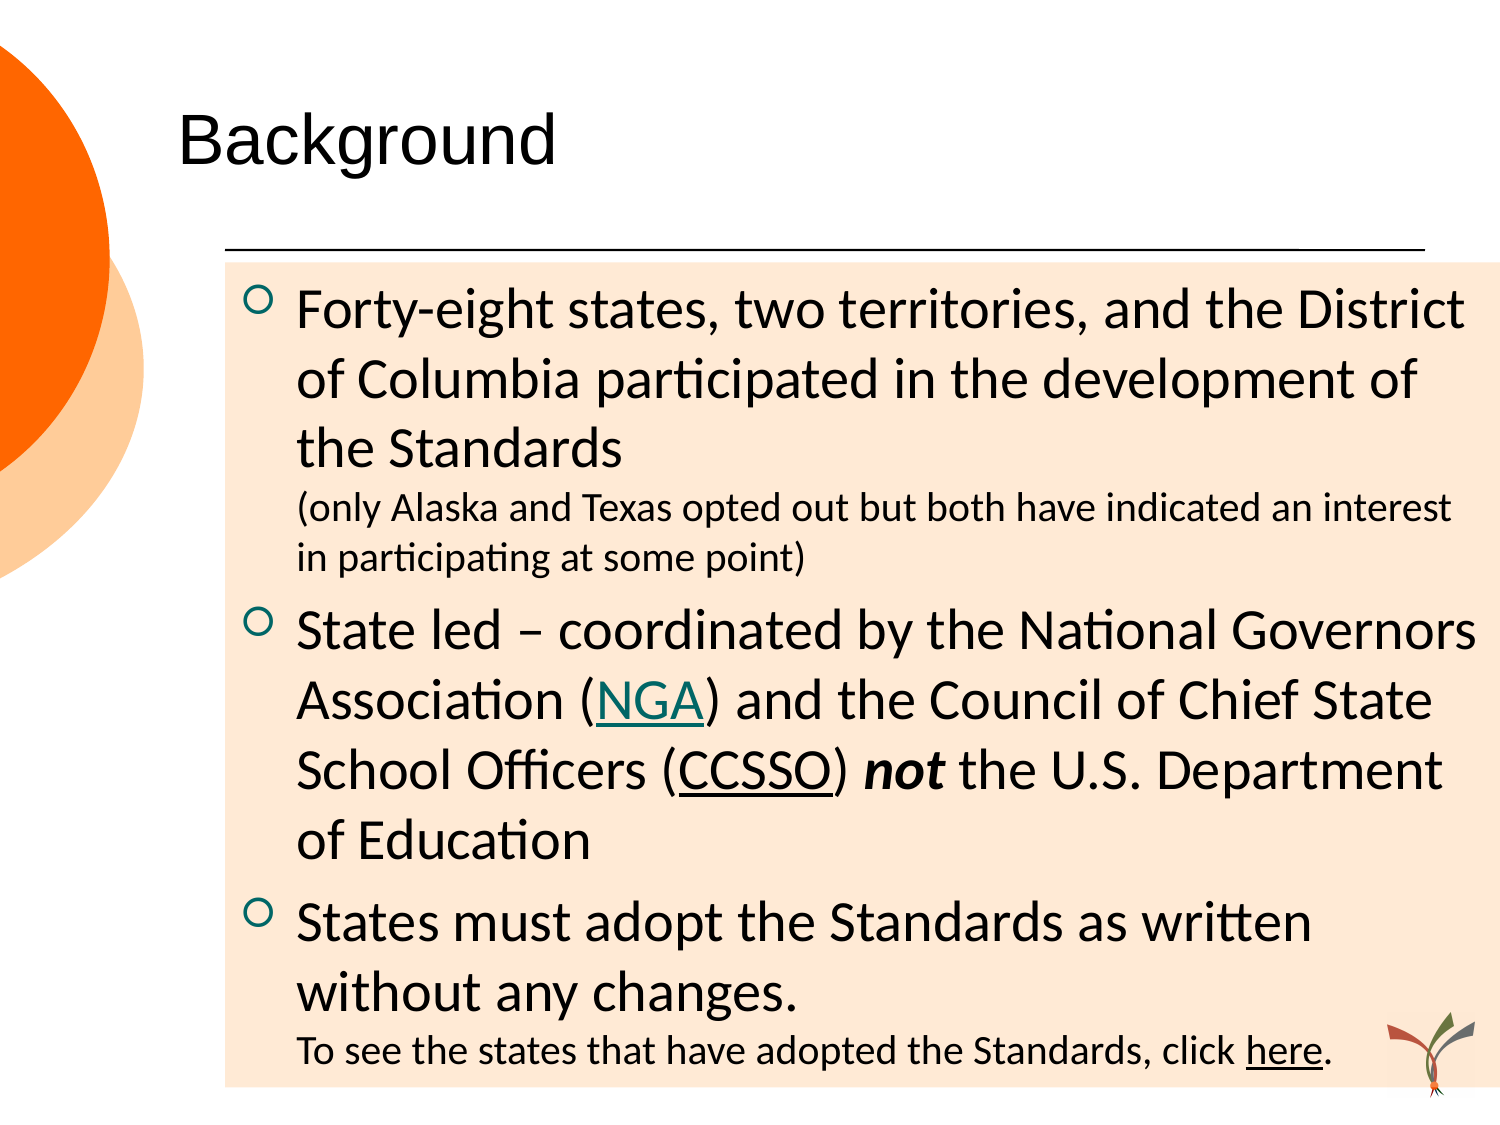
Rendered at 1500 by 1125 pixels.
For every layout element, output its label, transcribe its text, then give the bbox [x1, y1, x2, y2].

text_box Background [162, 0, 1425, 188]
picture [1387, 1088, 1475, 1098]
list Forty-eight states, two territories, and the District of Columbia participated in the development of the Standards (only Alaska and Texas opted out but both have indicated an interest in participating at some point) State led – coordinated by the National Governors Association (NGA) and the Council of Chief State School Officers (CCSSO) not the U.S. Department of Education States must adopt the Standards as written without any changes. To see the states that have adopted the Standards, click here. [224, 262, 1500, 1088]
